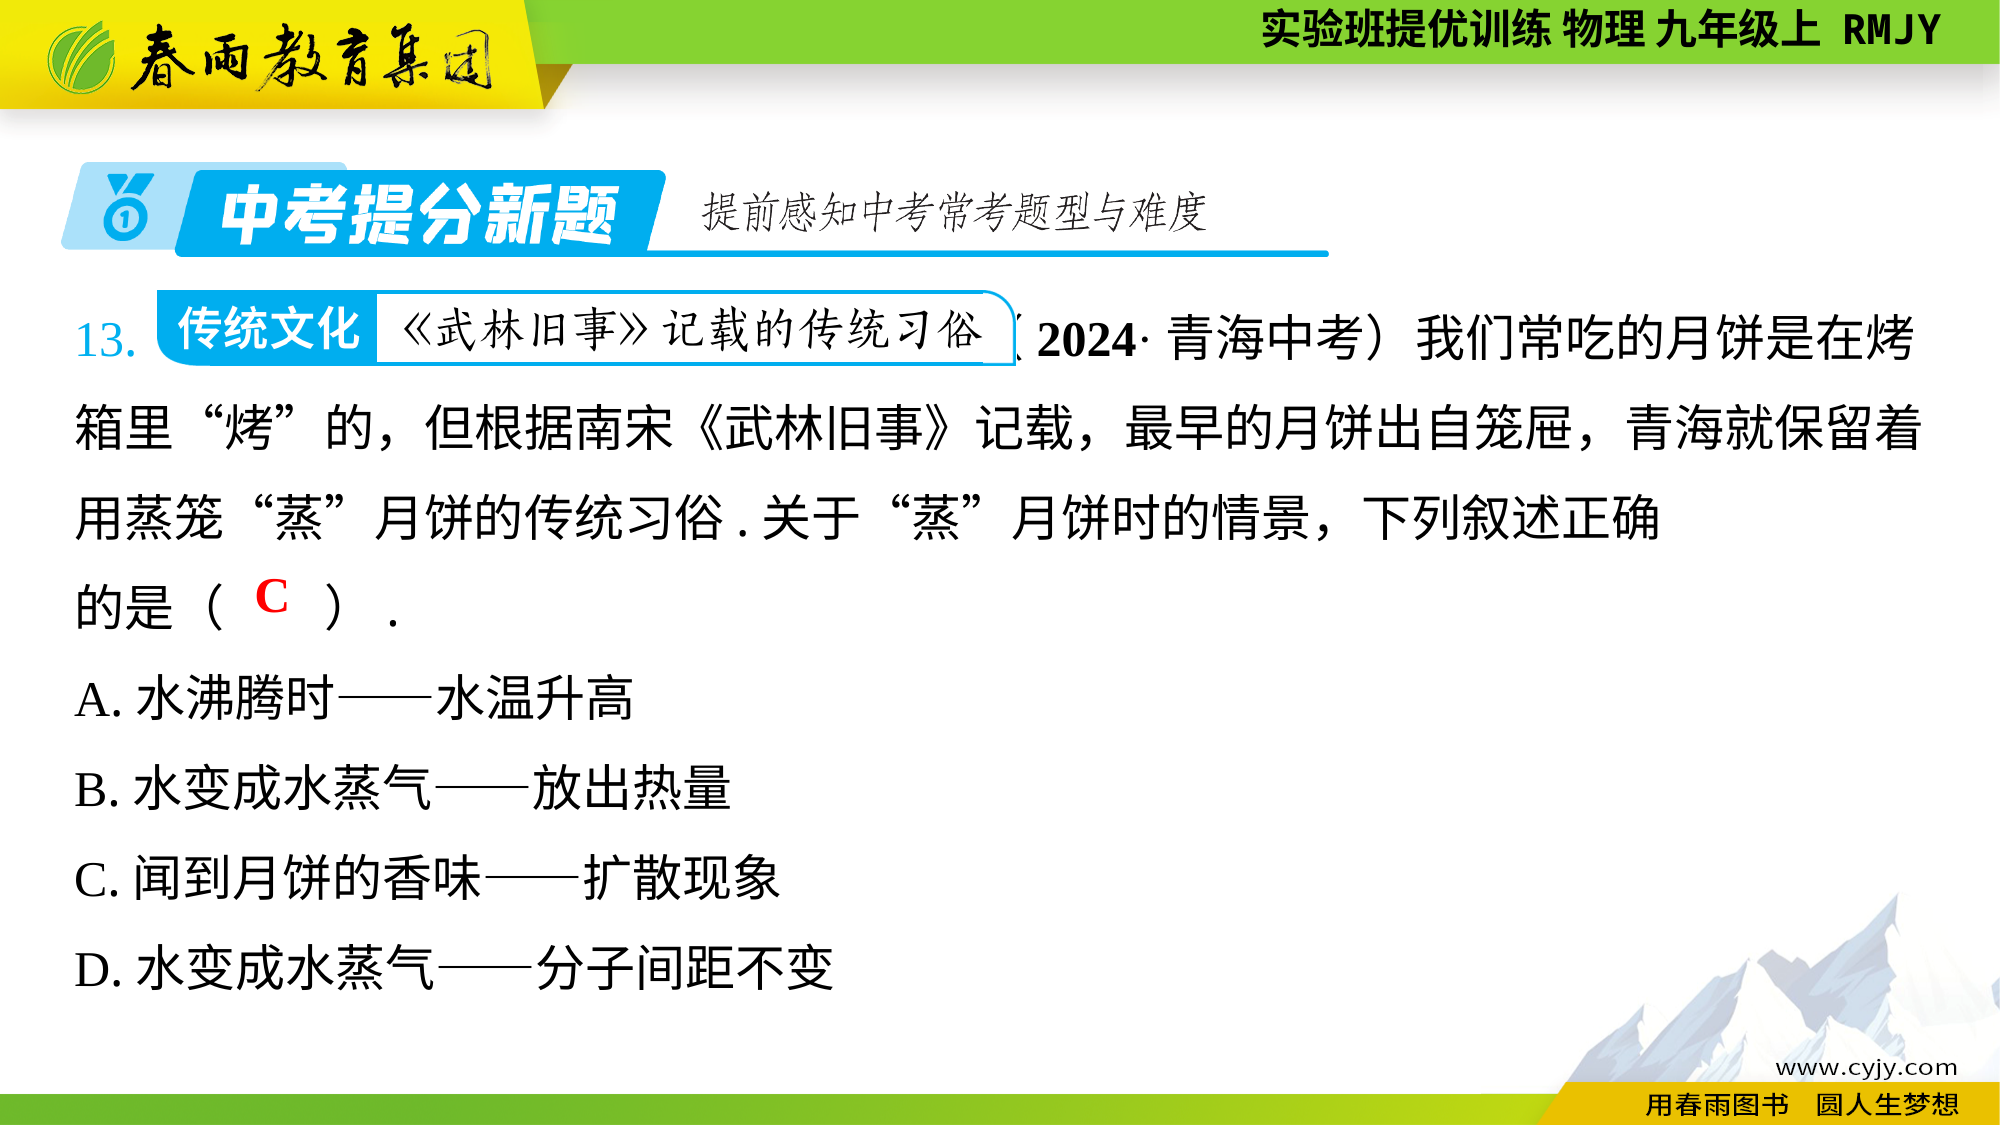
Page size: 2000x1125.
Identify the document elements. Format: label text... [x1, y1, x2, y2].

text_box C [239, 555, 306, 630]
picture [0, 0, 2000, 1125]
list 13. （2024·青海中考）我们常吃的月饼是在烤箱里“烤”的，但根据南宋《武林旧事》记载，最早的月饼出自笼屉，青海就保留着用蒸笼“蒸”月饼的传统习俗.关于“蒸”月饼时的情景，下列叙述正确 的是（ ）. A.水沸腾时——水温升高 B.水变成水蒸气——放出热量 C.闻到月饼的香味——扩散现象 D.水变成水蒸气——分子间距不变 [59, 269, 1944, 1012]
